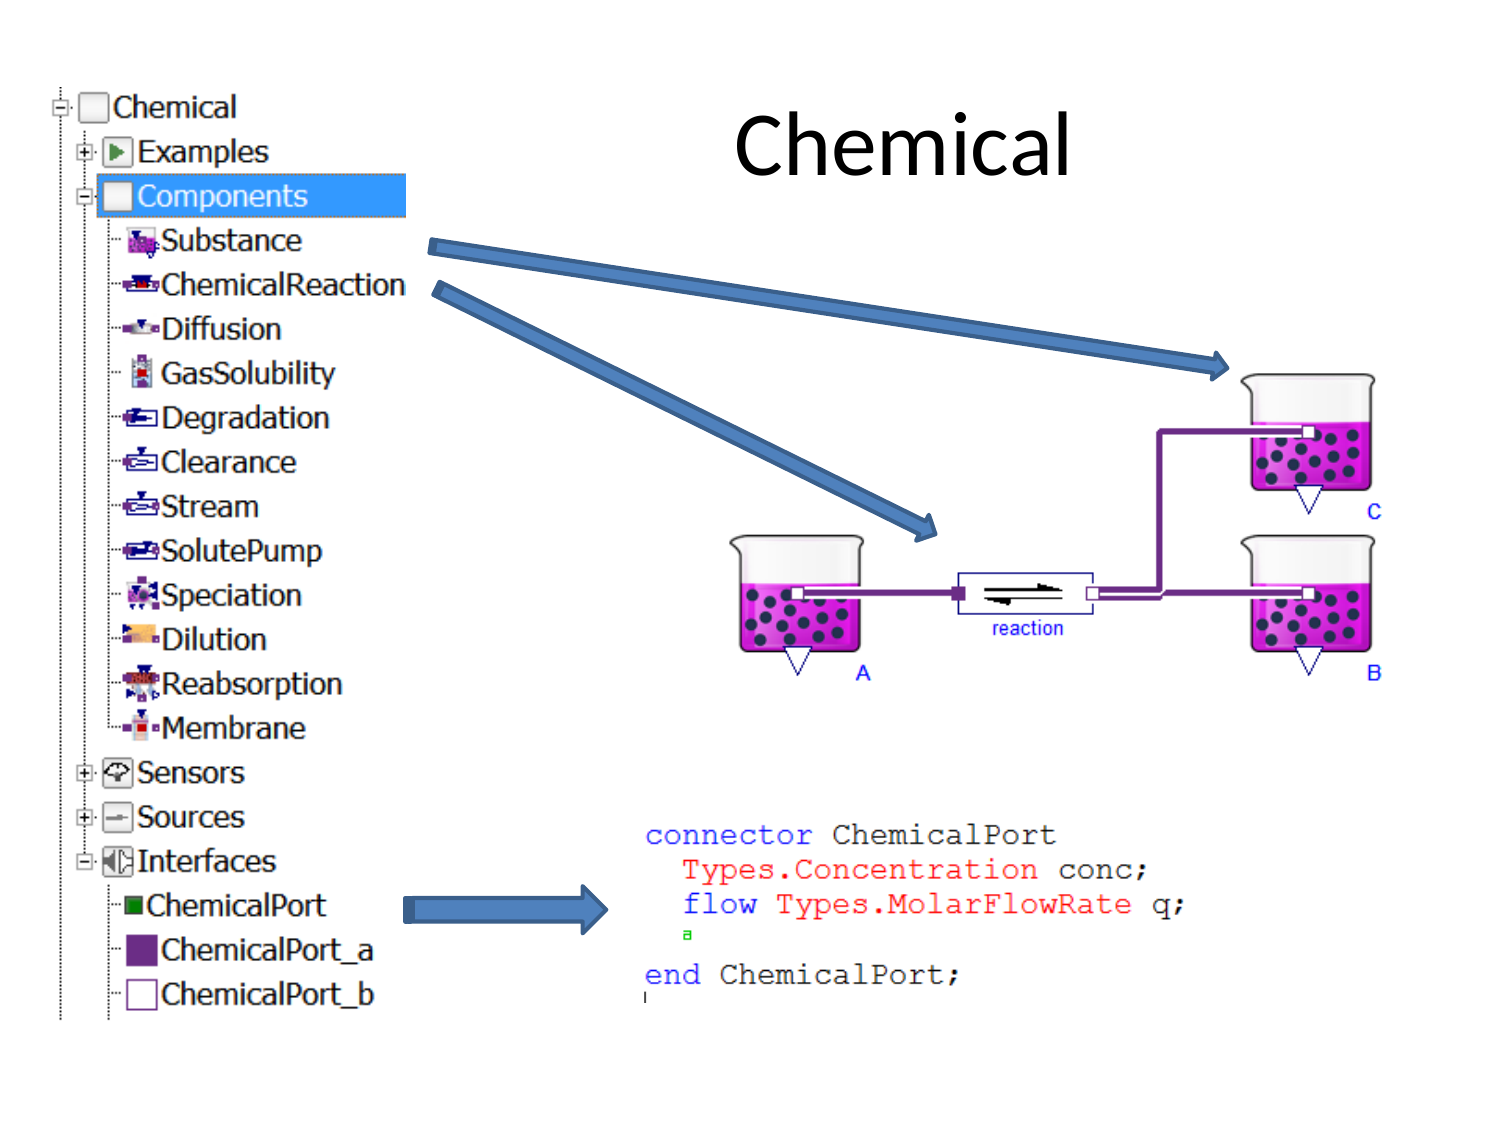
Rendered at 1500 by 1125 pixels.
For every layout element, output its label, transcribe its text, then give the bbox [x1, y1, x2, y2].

picture [643, 816, 1202, 1004]
text_box [427, 237, 1208, 356]
text_box [431, 279, 694, 426]
title Chemical [383, 45, 1425, 233]
text_box [411, 884, 609, 936]
picture [36, 87, 406, 1022]
text_box [1213, 350, 1222, 356]
picture [699, 357, 1406, 698]
